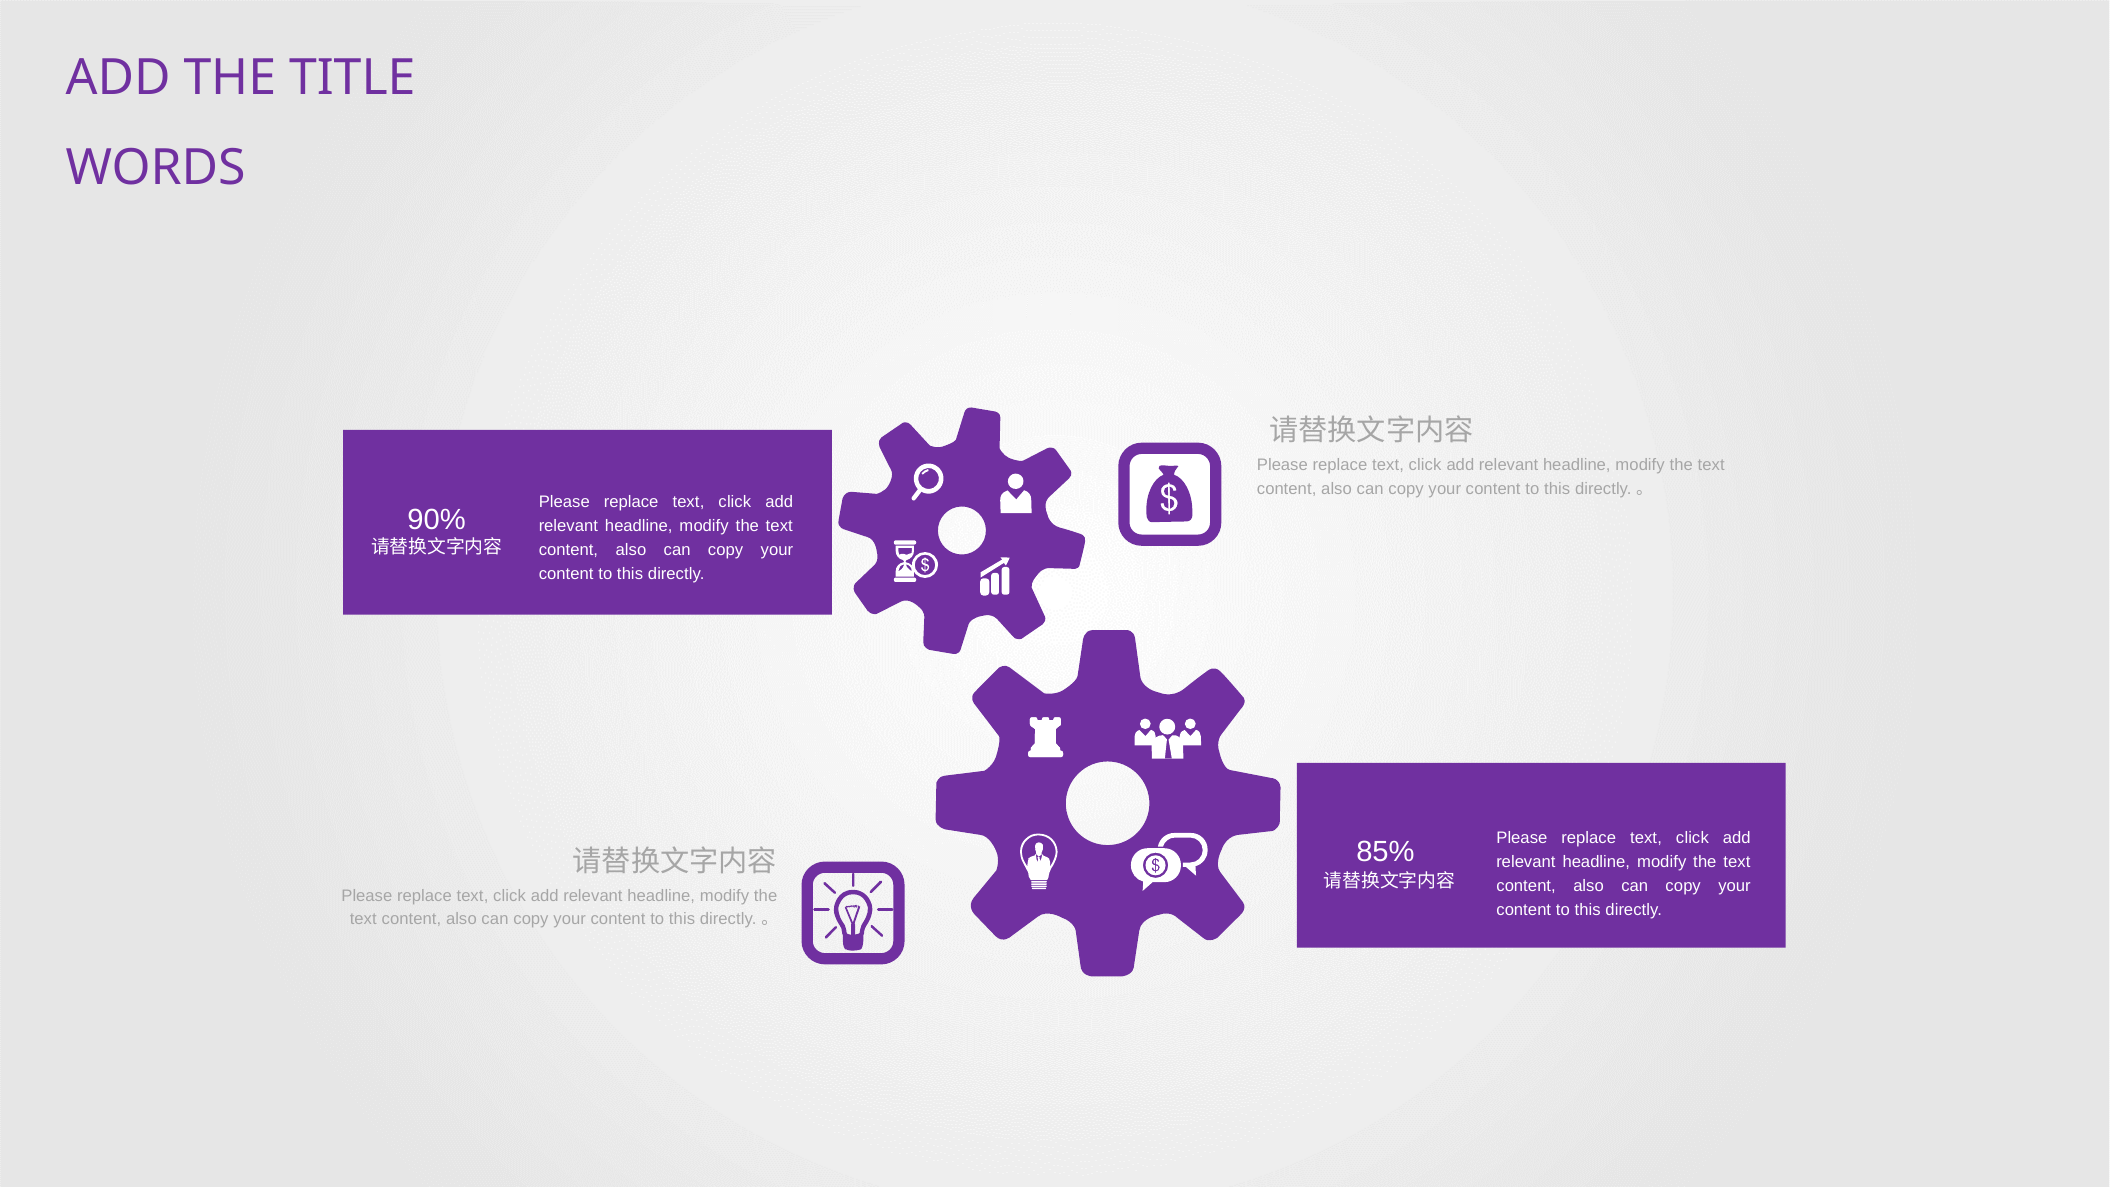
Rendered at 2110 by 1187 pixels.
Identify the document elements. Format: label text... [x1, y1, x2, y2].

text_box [1123, 448, 1216, 541]
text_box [1256, 404, 1783, 497]
picture [0, 0, 2110, 1187]
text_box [309, 835, 778, 927]
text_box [837, 406, 1086, 656]
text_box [1296, 762, 1786, 948]
text_box ADD THE TITLE WORDS [50, 7, 583, 202]
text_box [807, 867, 899, 959]
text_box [343, 429, 832, 615]
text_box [935, 630, 1281, 977]
